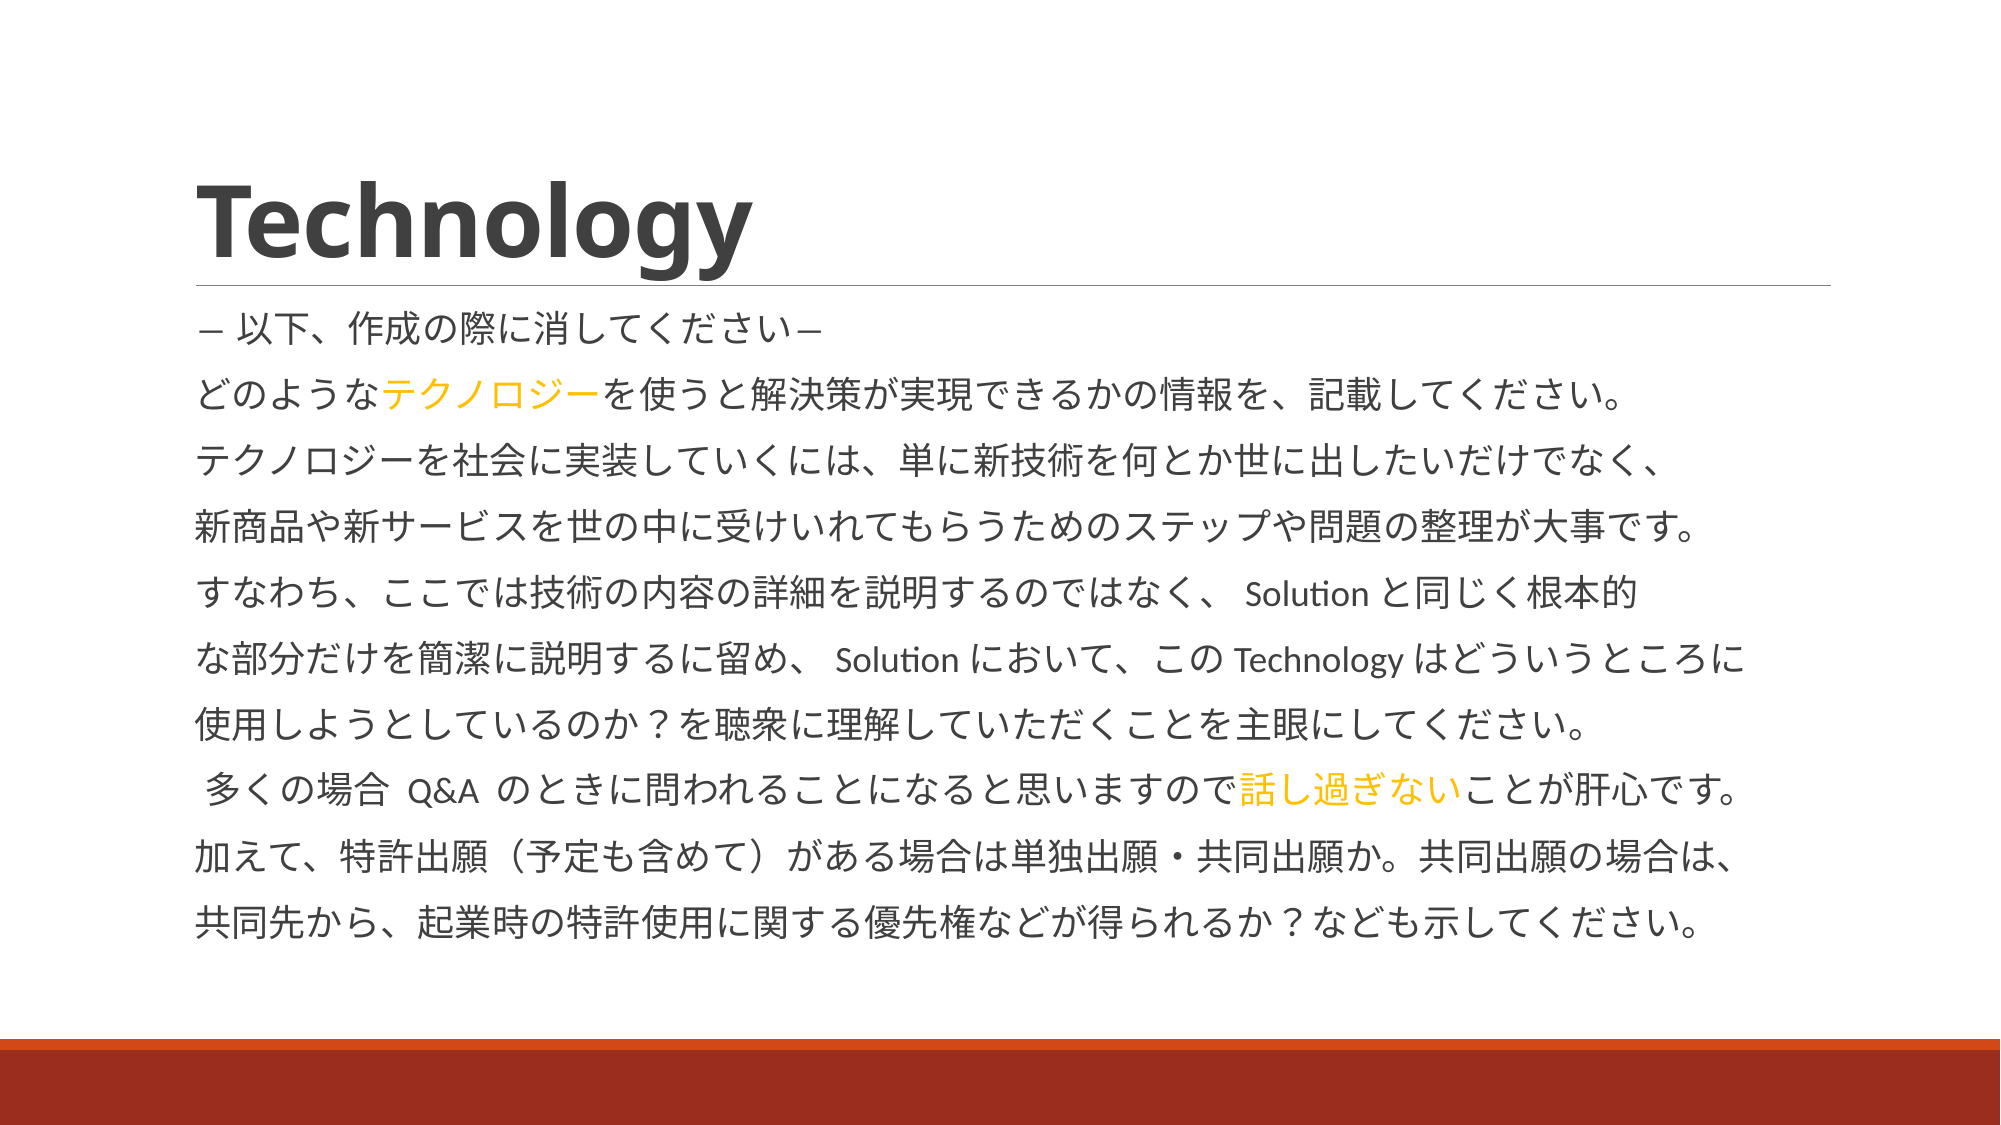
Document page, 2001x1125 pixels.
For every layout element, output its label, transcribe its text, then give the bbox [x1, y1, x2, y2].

title Technology [180, 47, 1830, 285]
list ―以下、作成の際に消してください― どのようなテクノロジーを使うと解決策が実現できるかの情報を、記載してください。 テクノロジーを社会に実装していくには、単に新技術を何とか世に出したいだけでなく、 新商品や新サービスを世の中に受けいれてもらうためのステップや問題の整理が大事です。 すなわち、ここでは技術の内容の詳細を説明するのではなく、Solutionと同じく根本的 な部分だけを簡潔に説明するに留め、Solutionにおいて、このTechnologyはどういうところに 使用しようとしているのか？を聴衆に理解していただくことを主眼にしてください。 多くの場合 Q&A のときに問われることになると思いますので話し過ぎないことが肝心です。 加えて、特許出願（予定も含めて）がある場合は単独出願・共同出願か。共同出願の場合は、 共同先から、起業時の特許使用に関する優先権などが得られるか？なども示してください。 [180, 302, 1830, 963]
